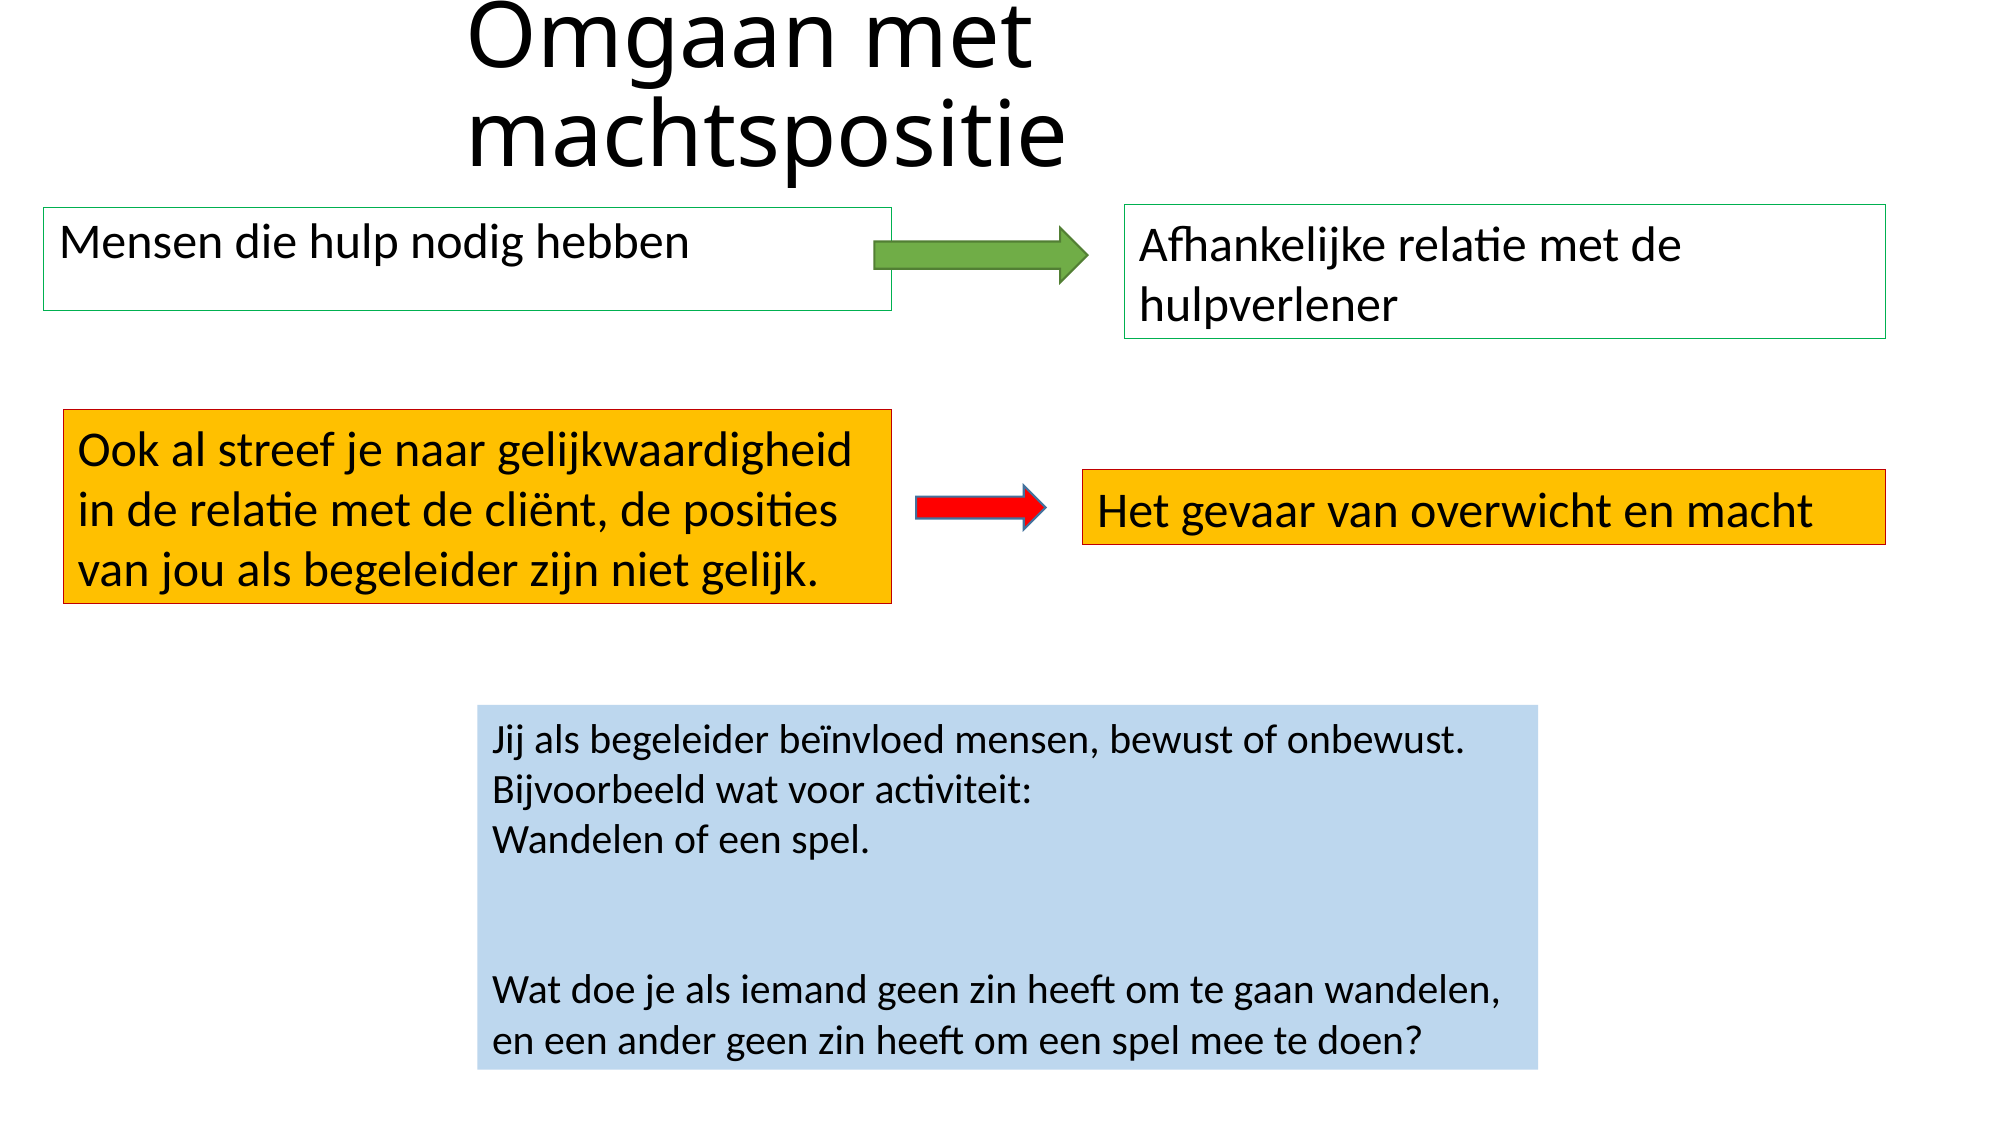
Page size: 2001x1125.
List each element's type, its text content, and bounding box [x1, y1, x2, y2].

text_box [873, 225, 1089, 285]
text_box Het gevaar van overwicht en macht [1082, 469, 1886, 545]
text_box Jij als begeleider beïnvloed mensen, bewust of onbewust. Bijvoorbeeld wat voor activiteit: Wandelen of een spel. Wat doe je als iemand geen zin heeft om te gaan wandelen, en een ander geen zin heeft om een spel mee te doen? [477, 704, 1539, 1070]
list Mensen die hulp nodig hebben [43, 207, 892, 311]
title Omgaan met machtspositie [450, 15, 1550, 159]
text_box Ook al streef je naar gelijkwaardigheid in de relatie met de cliënt, de posities van jou als begeleider zijn niet gelijk. [63, 409, 892, 604]
text_box [915, 483, 1048, 532]
text_box Afhankelijke relatie met de hulpverlener [1124, 204, 1886, 339]
